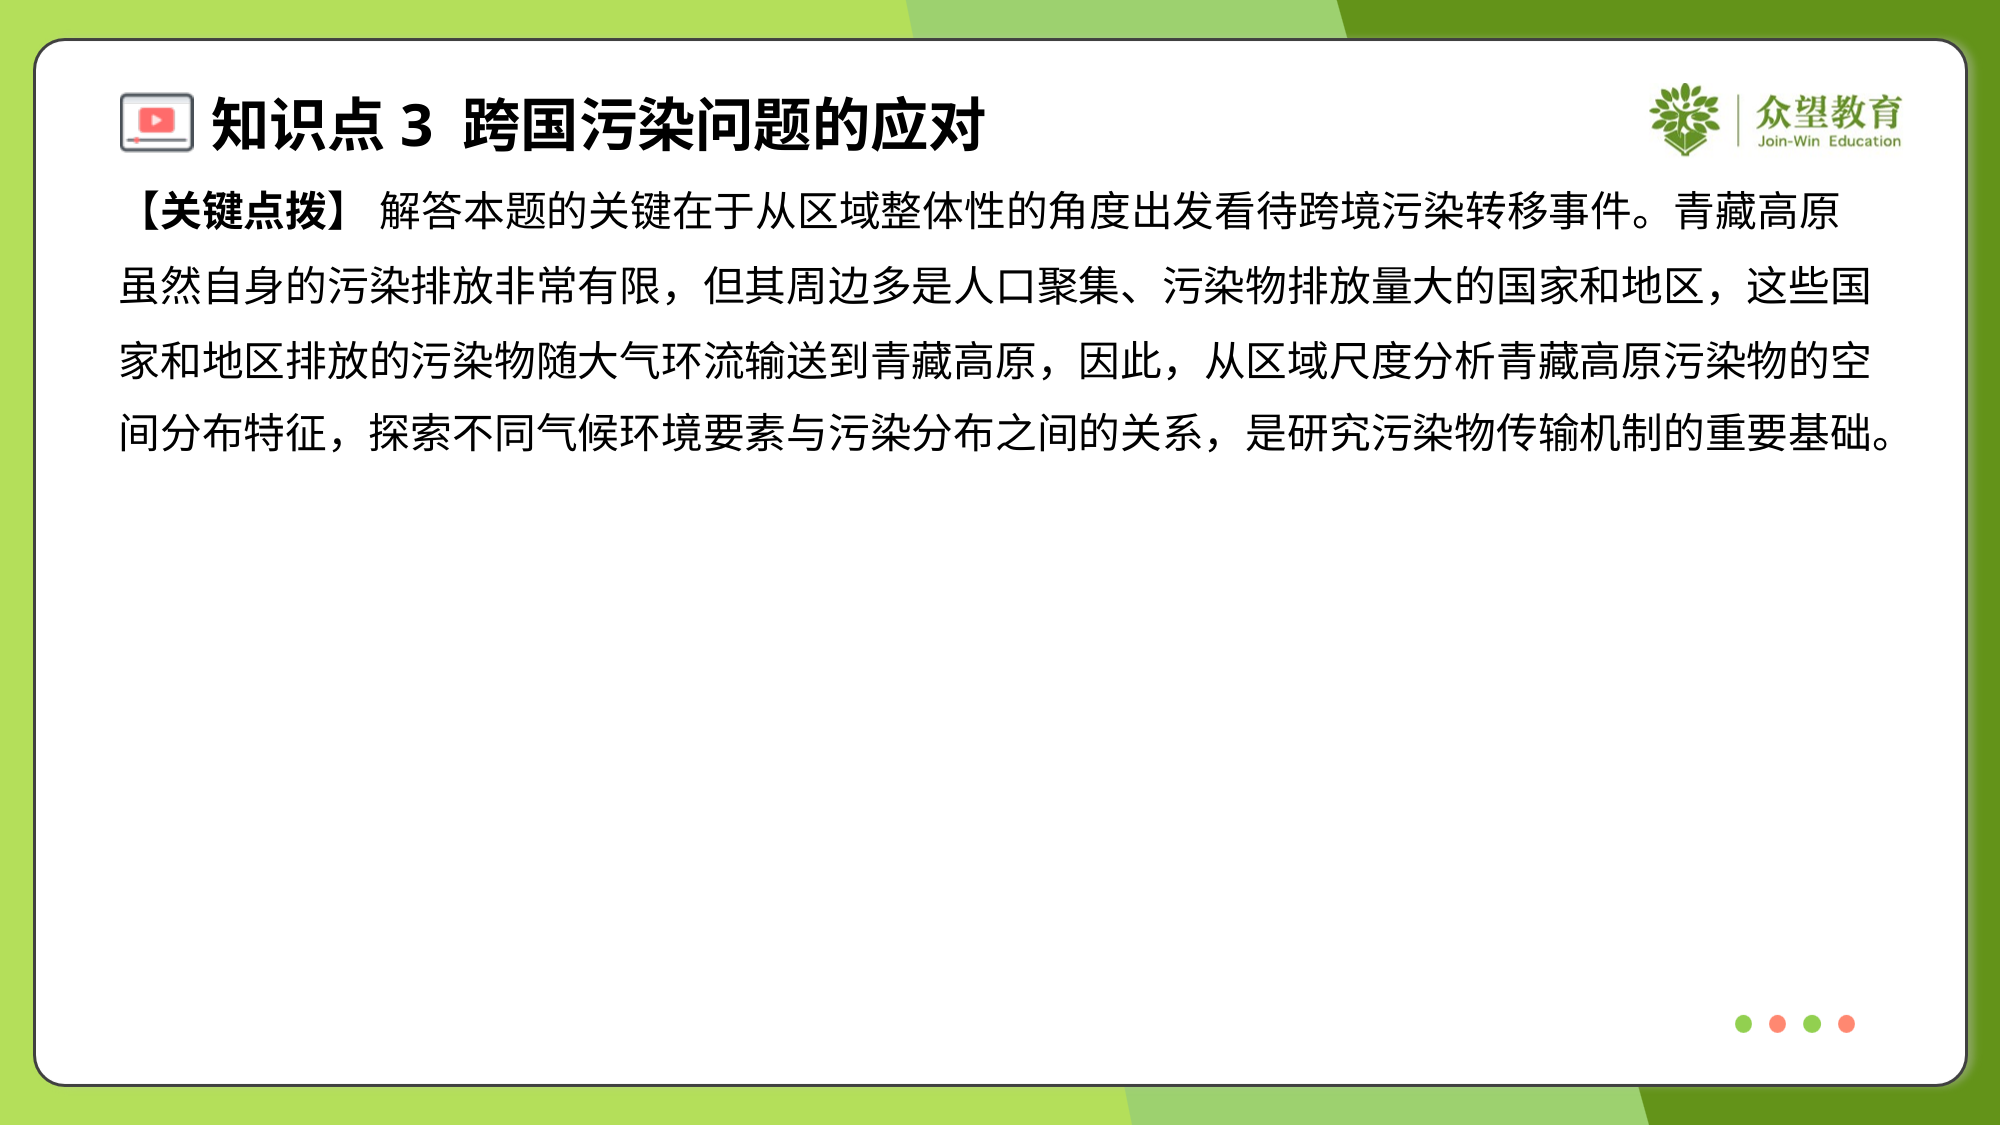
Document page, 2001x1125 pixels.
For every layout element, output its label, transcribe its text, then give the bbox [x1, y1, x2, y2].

picture [0, 0, 2000, 1125]
text_box 【关键点拨】 解答本题的关键在于从区域整体性的角度出发看待跨境污染转移事件。青藏高原 虽然自身的污染排放非常有限，但其周边多是人口聚集、污染物排放量大的国家和地区，这些国 家和地区排放的污染物随大气环流输送到青藏高原，因此，从区域尺度分析青藏高原污染物的空 间分布特征，探索不同气候环境要素与污染分布之间的关系，是研究污染物传输机制的重要基础。 [118, 159, 1883, 450]
